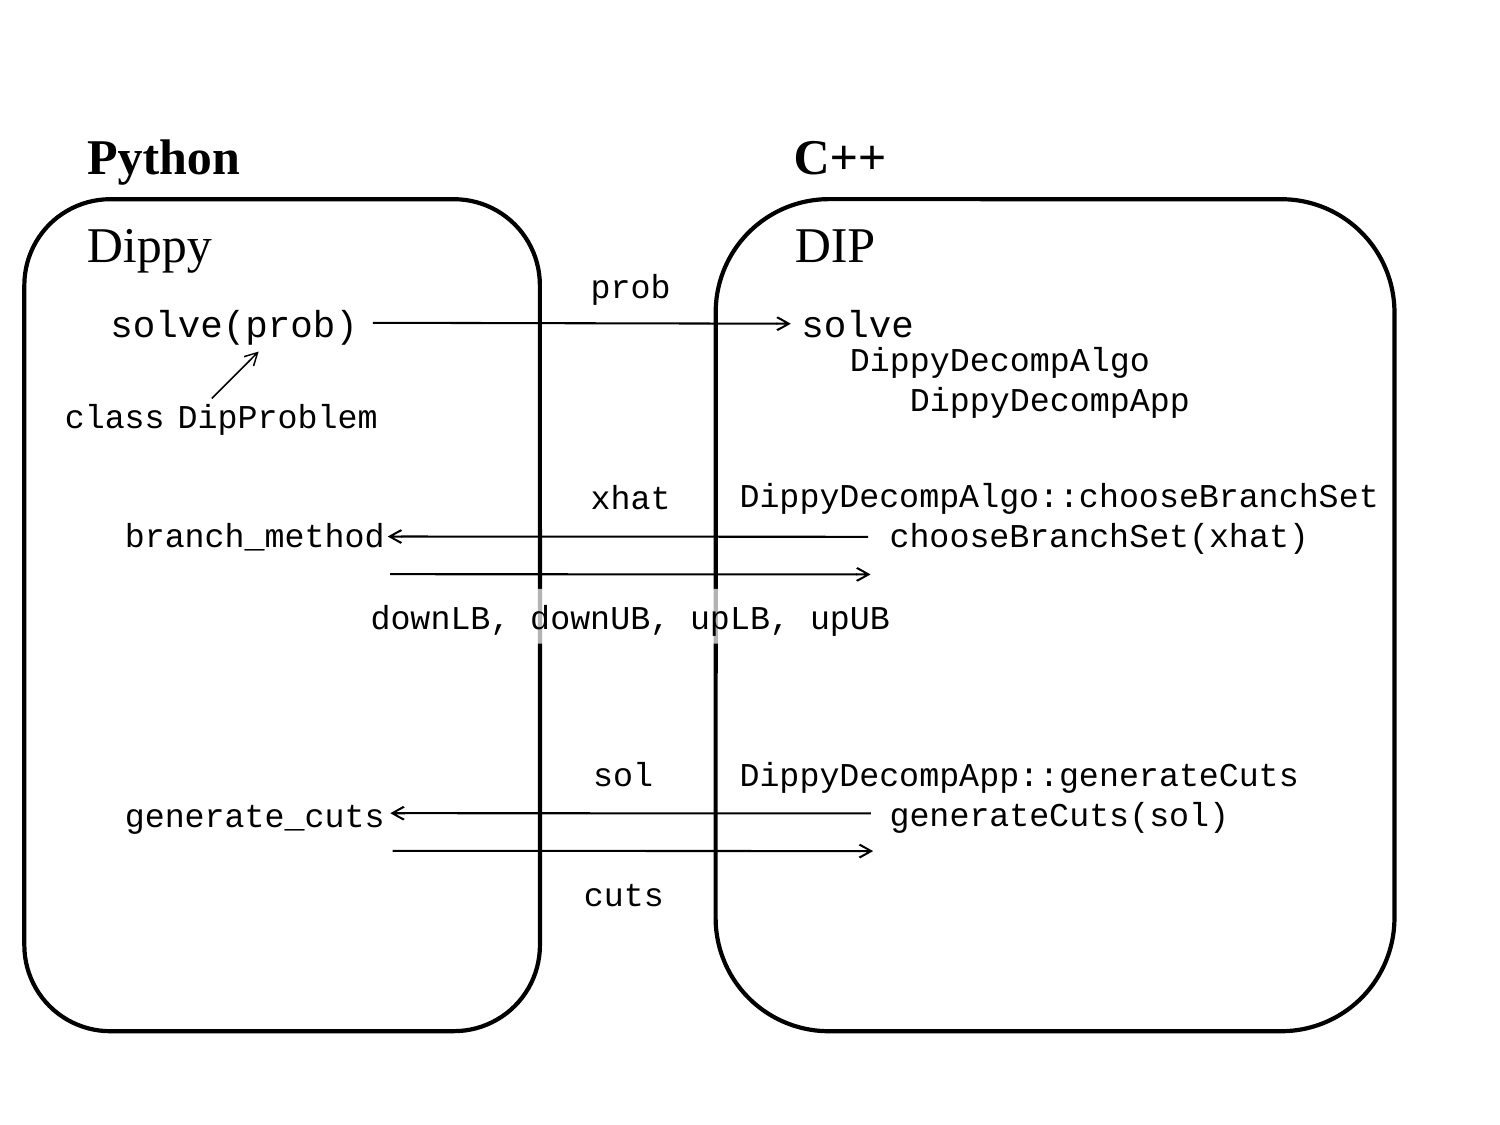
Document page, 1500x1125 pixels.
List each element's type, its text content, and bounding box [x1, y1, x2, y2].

text_box solve(prob) [95, 292, 373, 353]
text_box DippyDecompAlgo::chooseBranchSet chooseBranchSet(xhat) DippyDecompApp::generateCuts generateCuts(sol) [724, 466, 1395, 841]
text_box Dippy [72, 205, 227, 281]
text_box cuts [569, 865, 679, 921]
text_box C++ [778, 117, 902, 192]
text_box [22, 197, 543, 1034]
text_box sol [578, 745, 668, 800]
text_box downLB, downUB, upLB, upUB [355, 588, 906, 644]
text_box xhat [575, 468, 686, 524]
text_box Python [72, 117, 255, 193]
text_box DippyDecompAlgo DippyDecompApp [835, 331, 1205, 426]
text_box solve [786, 292, 929, 353]
text_box [713, 197, 1397, 1034]
text_box DIP [780, 205, 891, 280]
text_box prob [575, 257, 686, 313]
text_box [211, 351, 259, 399]
text_box class DipProblem branch_method generate_cuts [50, 387, 400, 842]
